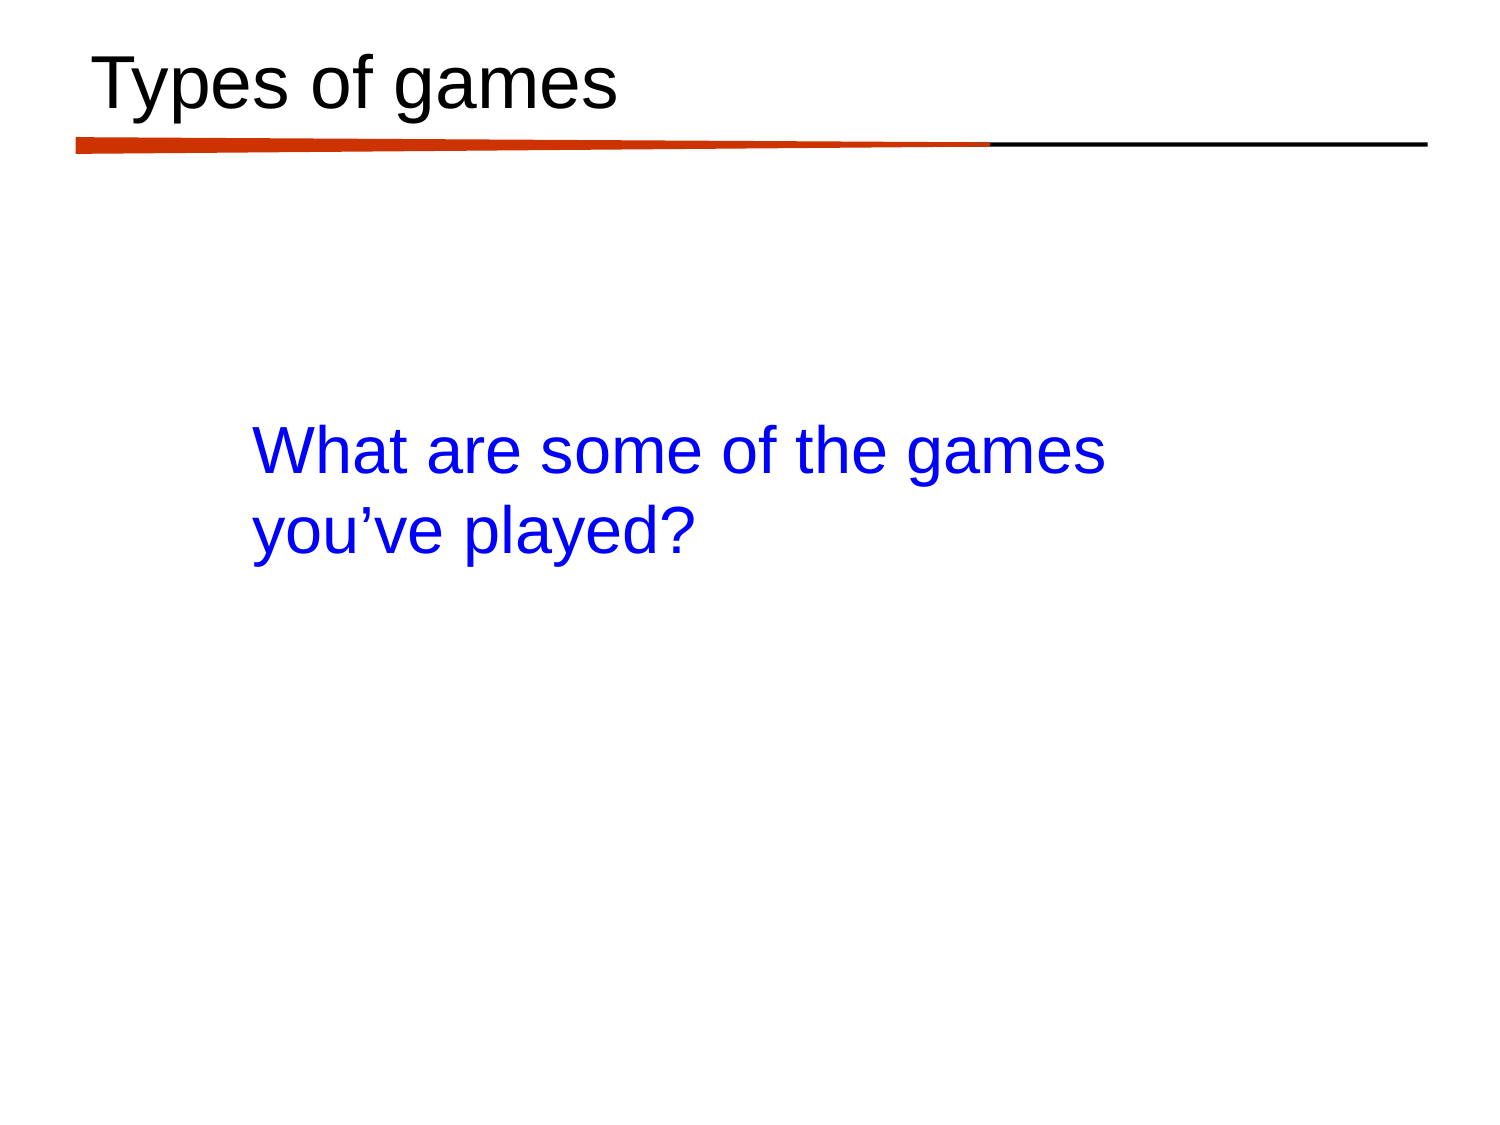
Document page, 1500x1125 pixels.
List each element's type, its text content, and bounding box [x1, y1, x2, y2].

text_box What are some of the games you’ve played? [237, 399, 1225, 575]
title Types of games [74, 24, 1426, 133]
